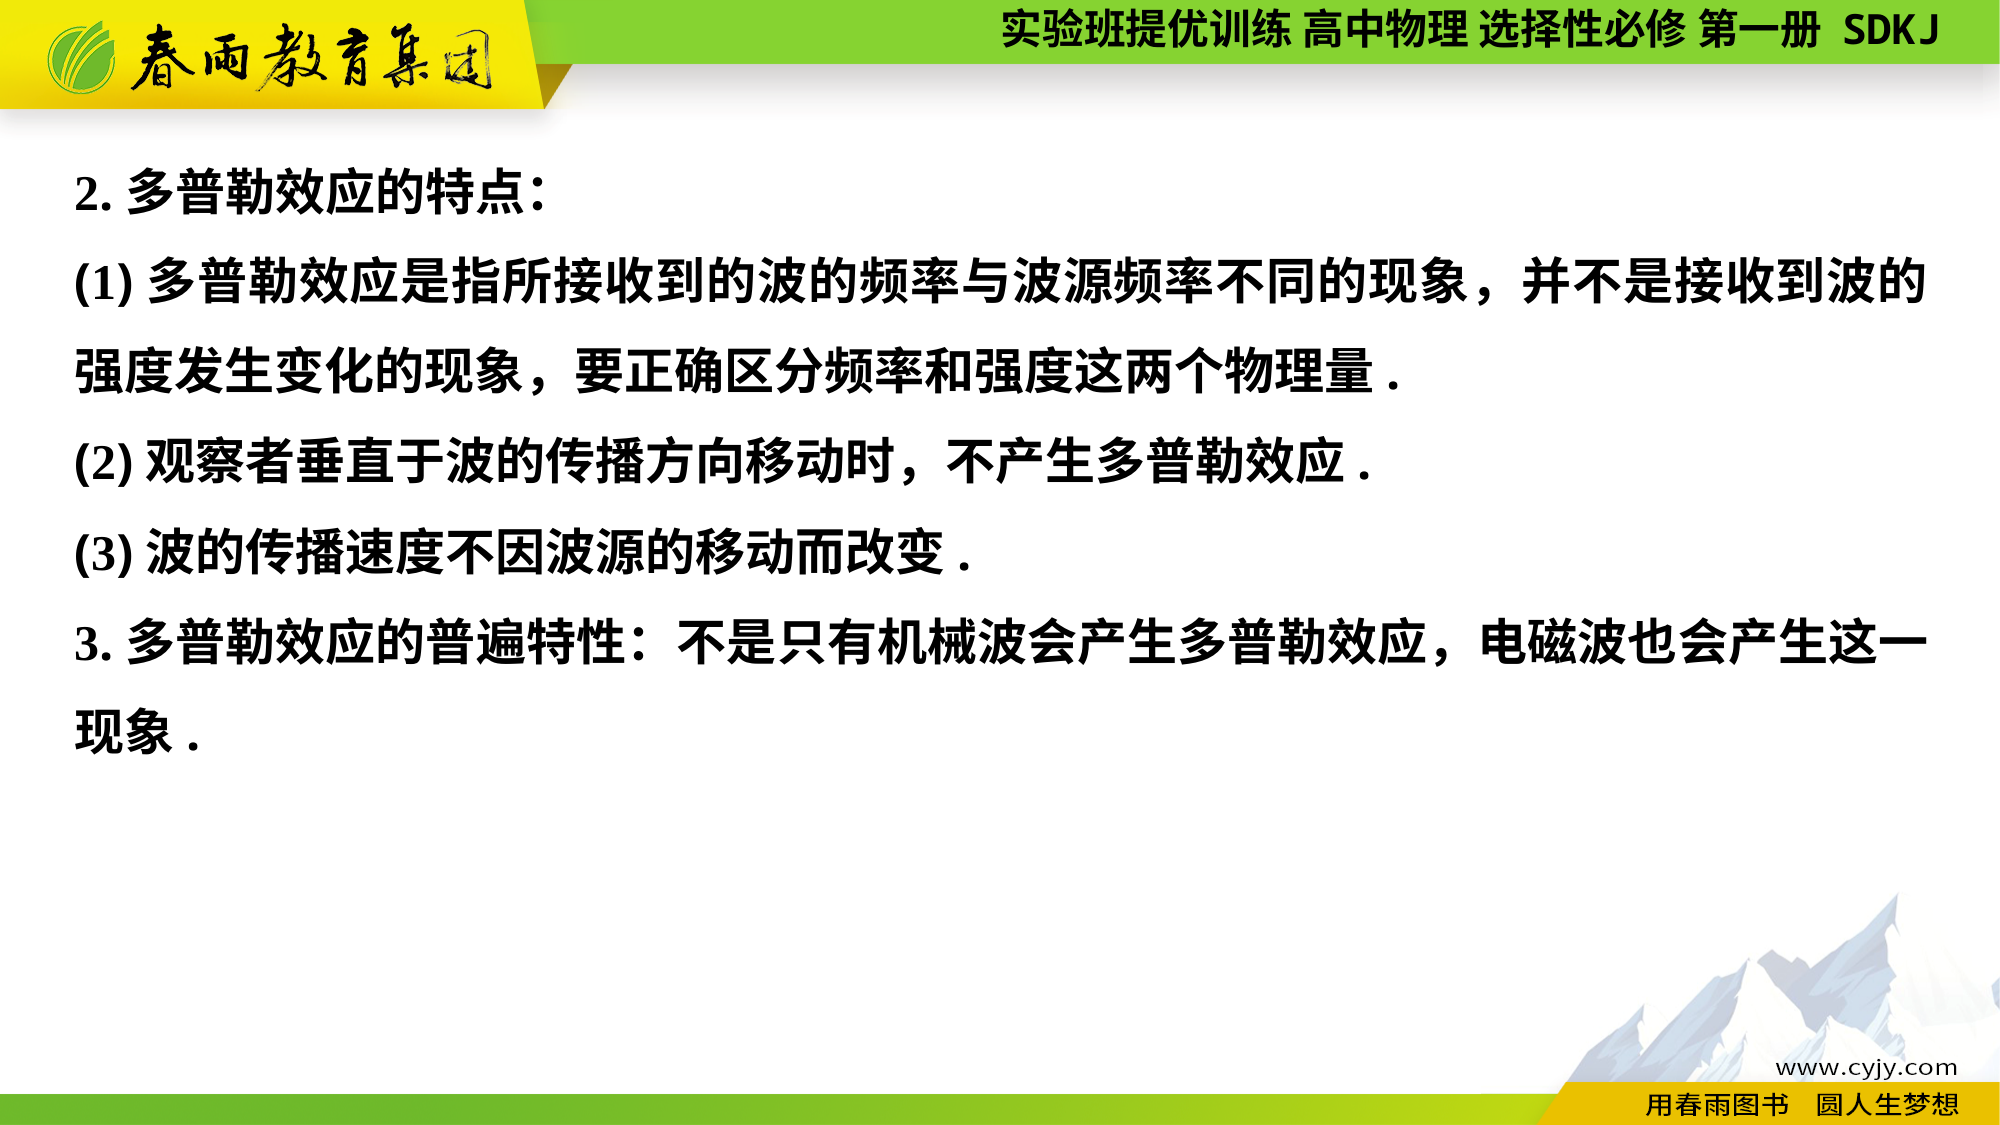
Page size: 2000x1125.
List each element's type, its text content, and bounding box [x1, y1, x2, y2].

list 2.多普勒效应的特点： (1)多普勒效应是指所接收到的波的频率与波源频率不同的现象，并不是接收到波的强度发生变化的现象，要正确区分频率和强度这两个物理量. (2)观察者垂直于波的传播方向移动时，不产生多普勒效应. (3)波的传播速度不因波源的移动而改变. 3.多普勒效应的普遍特性：不是只有机械波会产生多普勒效应，电磁波也会产生这一现象. [59, 122, 1944, 774]
picture [0, 0, 2000, 1125]
